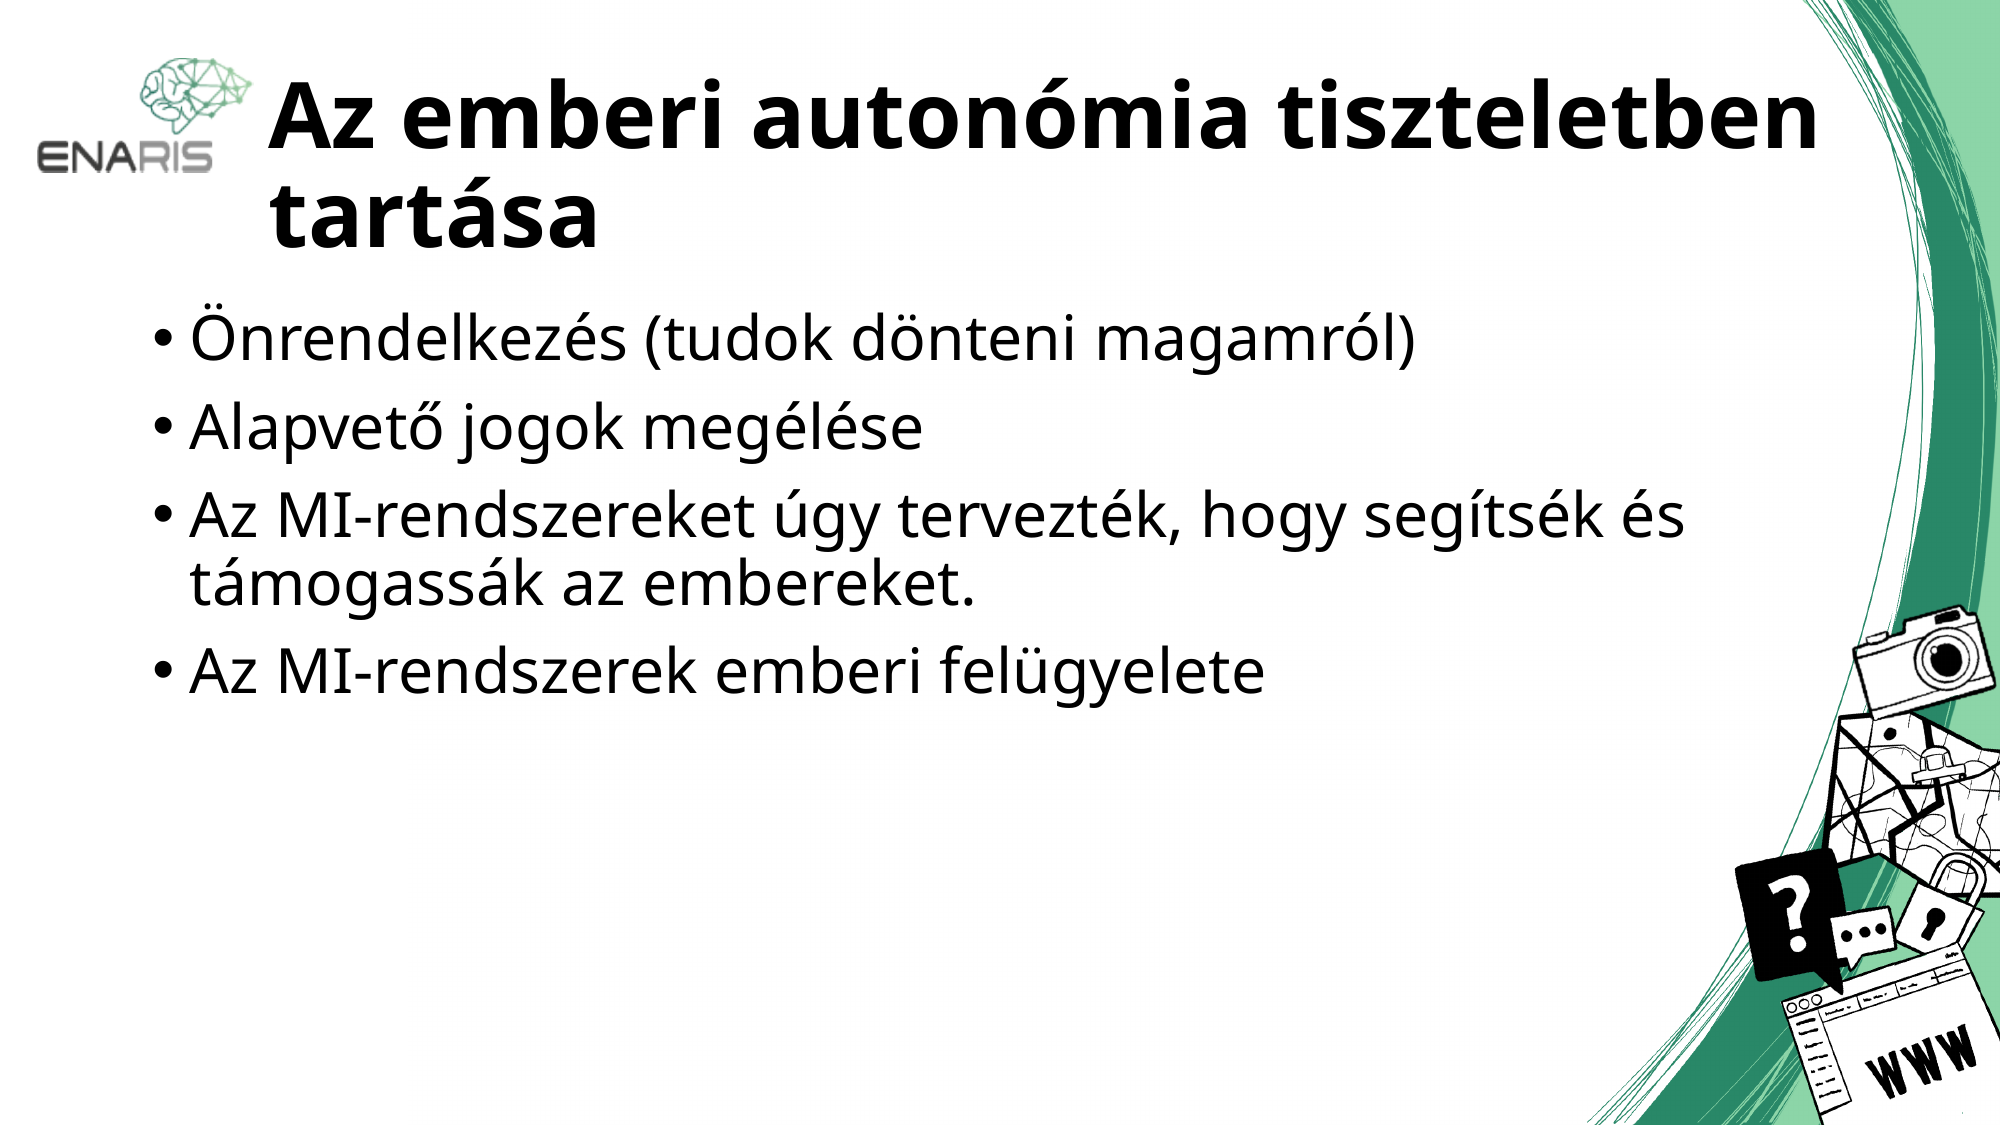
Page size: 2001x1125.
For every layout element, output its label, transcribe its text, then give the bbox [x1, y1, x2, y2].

picture [37, 58, 254, 173]
list Önrendelkezés (tudok dönteni magamról) Alapvető jogok megélése Az MI-rendszereket úgy tervezték, hogy segítsék és támogassák az embereket. Az MI-rendszerek emberi felügyelete [137, 299, 1728, 1014]
picture [408, 0, 2000, 1125]
title Az emberi autonómia tiszteletben tartása [253, 59, 1900, 278]
